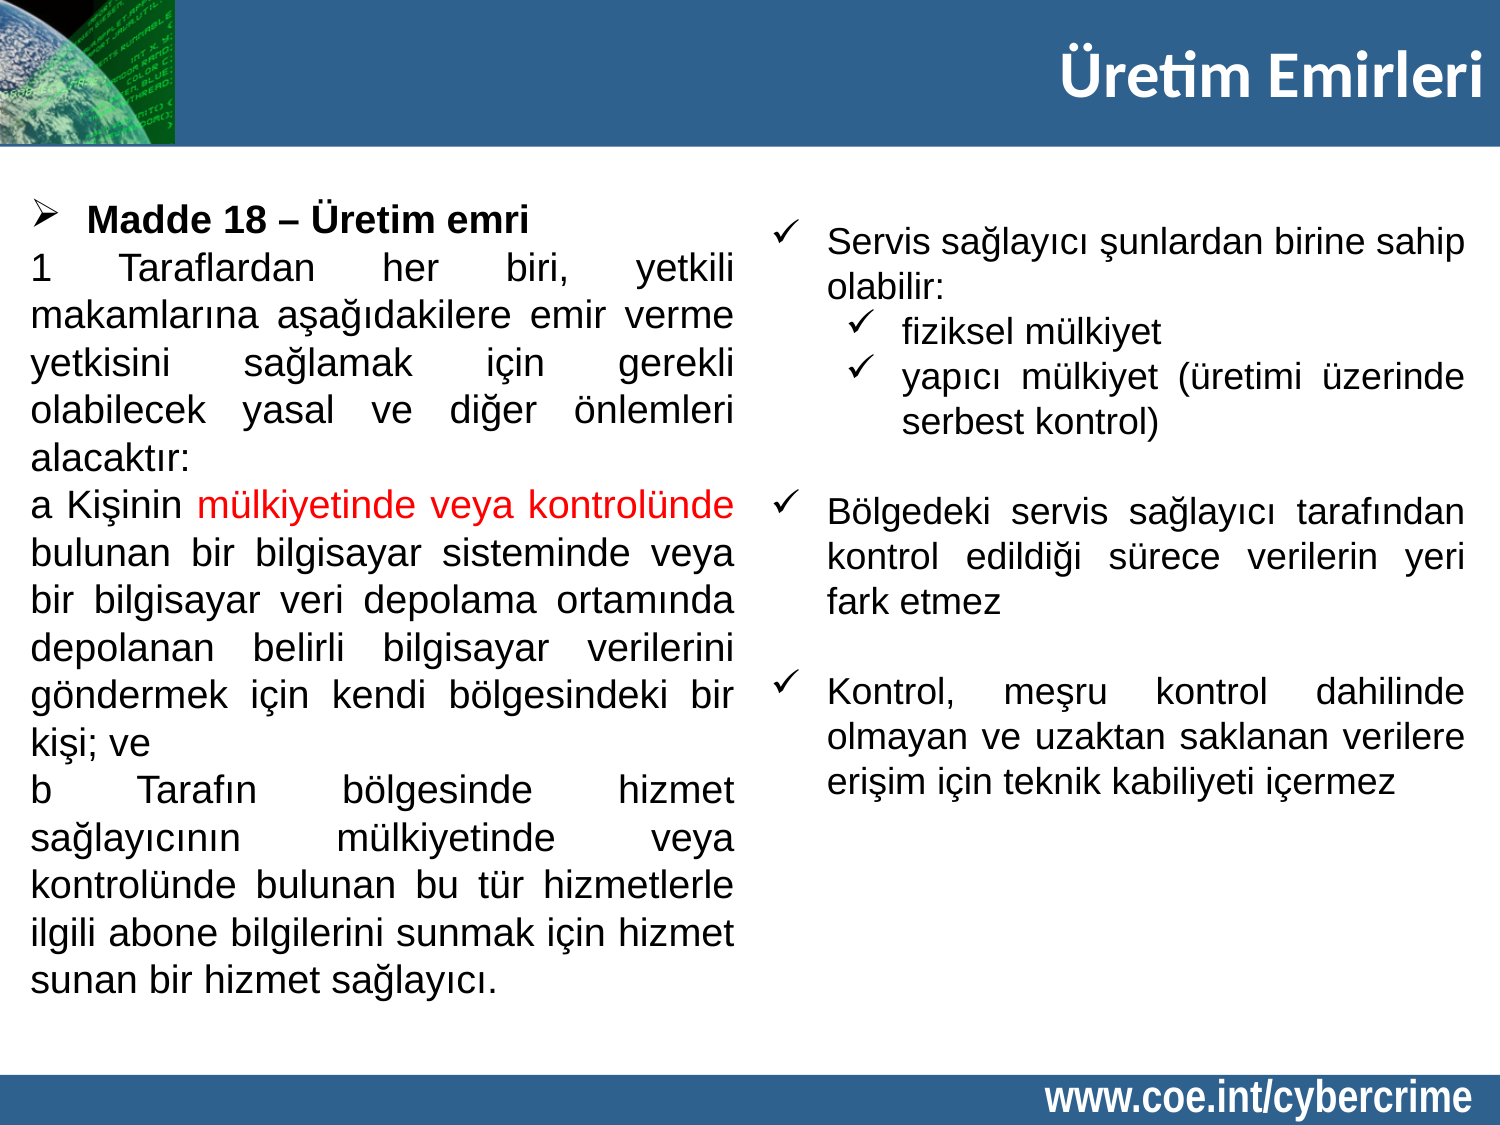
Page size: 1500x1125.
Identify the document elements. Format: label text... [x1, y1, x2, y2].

text_box Madde 18 – Üretim emri 1 Taraflardan her biri, yetkili makamlarına aşağıdakilere emir verme yetkisini sağlamak için gerekli olabilecek yasal ve diğer önlemleri alacaktır: a Kişinin mülkiyetinde veya kontrolünde bulunan bir bilgisayar sisteminde veya bir bilgisayar veri depolama ortamında depolanan belirli bilgisayar verilerini göndermek için kendi bölgesindeki bir kişi; ve b Tarafın bölgesinde hizmet sağlayıcının mülkiyetinde veya kontrolünde bulunan bu tür hizmetlerle ilgili abone bilgilerini sunmak için hizmet sunan bir hizmet sağlayıcı. [15, 186, 750, 1009]
text_box Servis sağlayıcı şunlardan birine sahip olabilir: fiziksel mülkiyet yapıcı mülkiyet (üretimi üzerinde serbest kontrol) Bölgedeki servis sağlayıcı tarafından kontrol edildiği sürece verilerin yeri fark etmez Kontrol, meşru kontrol dahilinde olmayan ve uzaktan saklanan verilere erişim için teknik kabiliyeti içermez [755, 209, 1480, 810]
text_box Üretim Emirleri [177, 0, 1500, 149]
picture [0, 0, 175, 144]
text_box www.coe.int/cybercrime [1030, 1059, 1500, 1125]
text_box [0, 1073, 1030, 1125]
